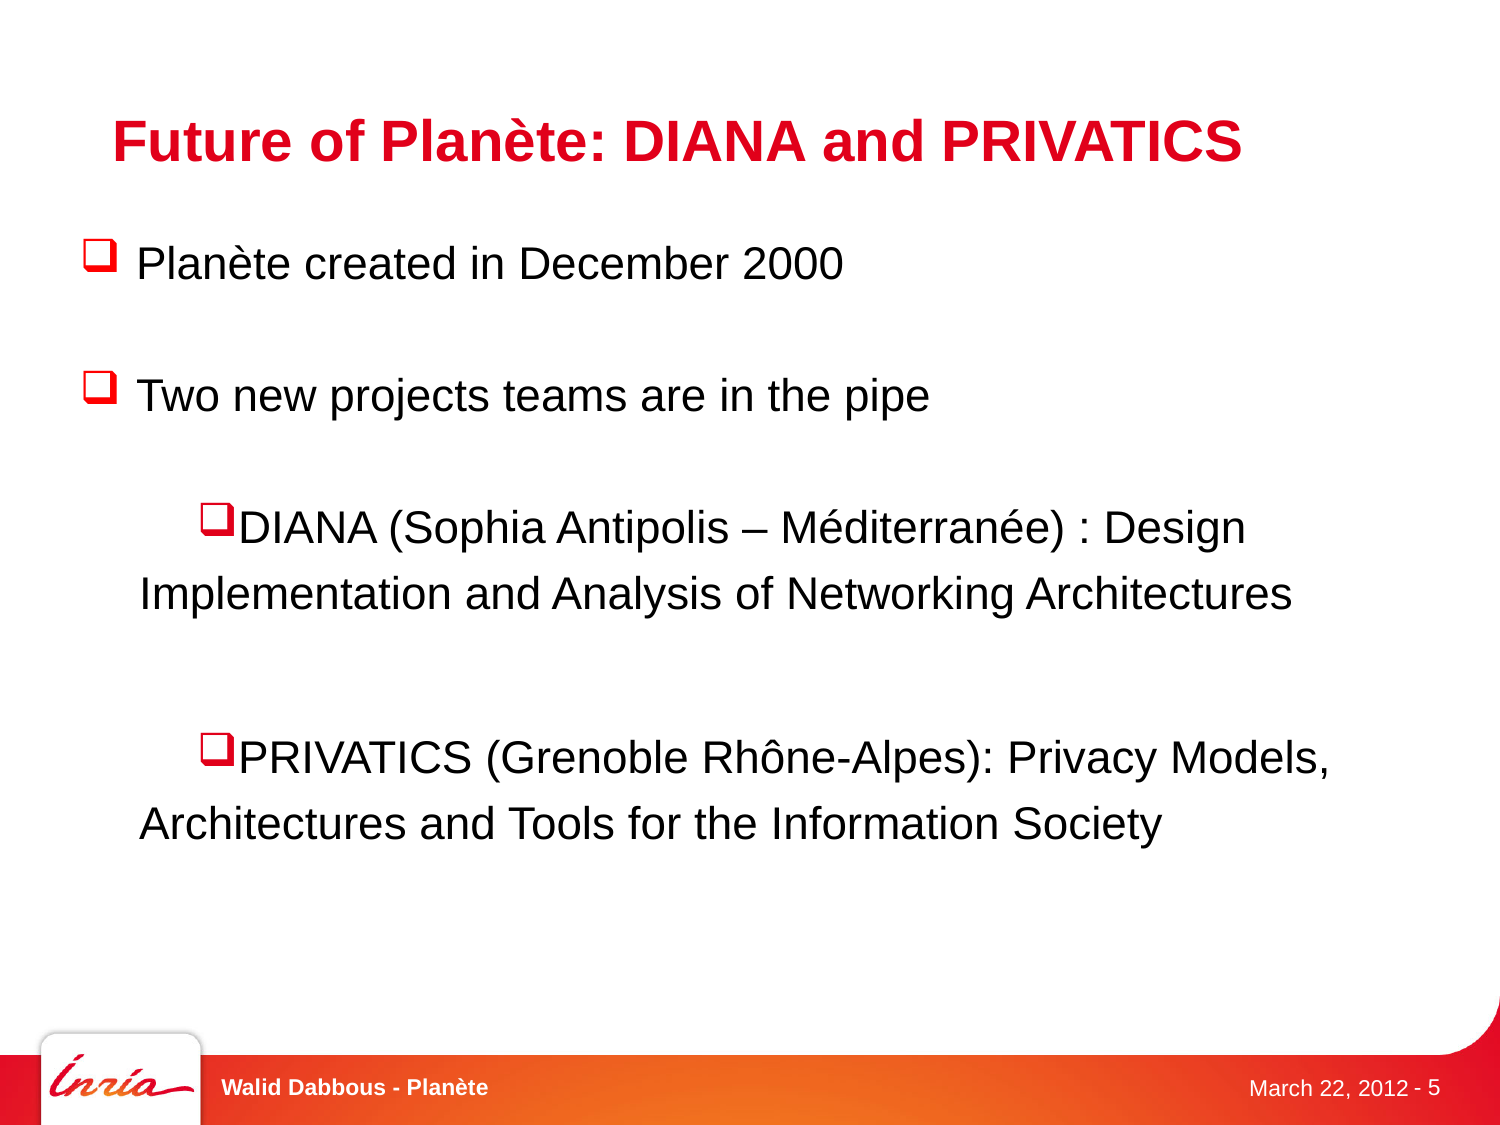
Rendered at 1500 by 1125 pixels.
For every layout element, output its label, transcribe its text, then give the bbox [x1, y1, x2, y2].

footer Walid Dabbous - Planète [221, 1064, 1078, 1110]
list Planète created in December 2000 Two new projects teams are in the pipe DIANA (Sophia Antipolis – Méditerranée) : Design Implementation and Analysis of Networking Architectures PRIVATICS (Grenoble Rhône-Alpes): Privacy Models, Architectures and Tools for the Information Society [64, 215, 1500, 905]
slide_number - 5 [1413, 1064, 1500, 1110]
title Future of Planète: DIANA and PRIVATICS [111, 44, 1350, 215]
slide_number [1079, 1064, 1410, 1110]
picture [0, 947, 1500, 1125]
